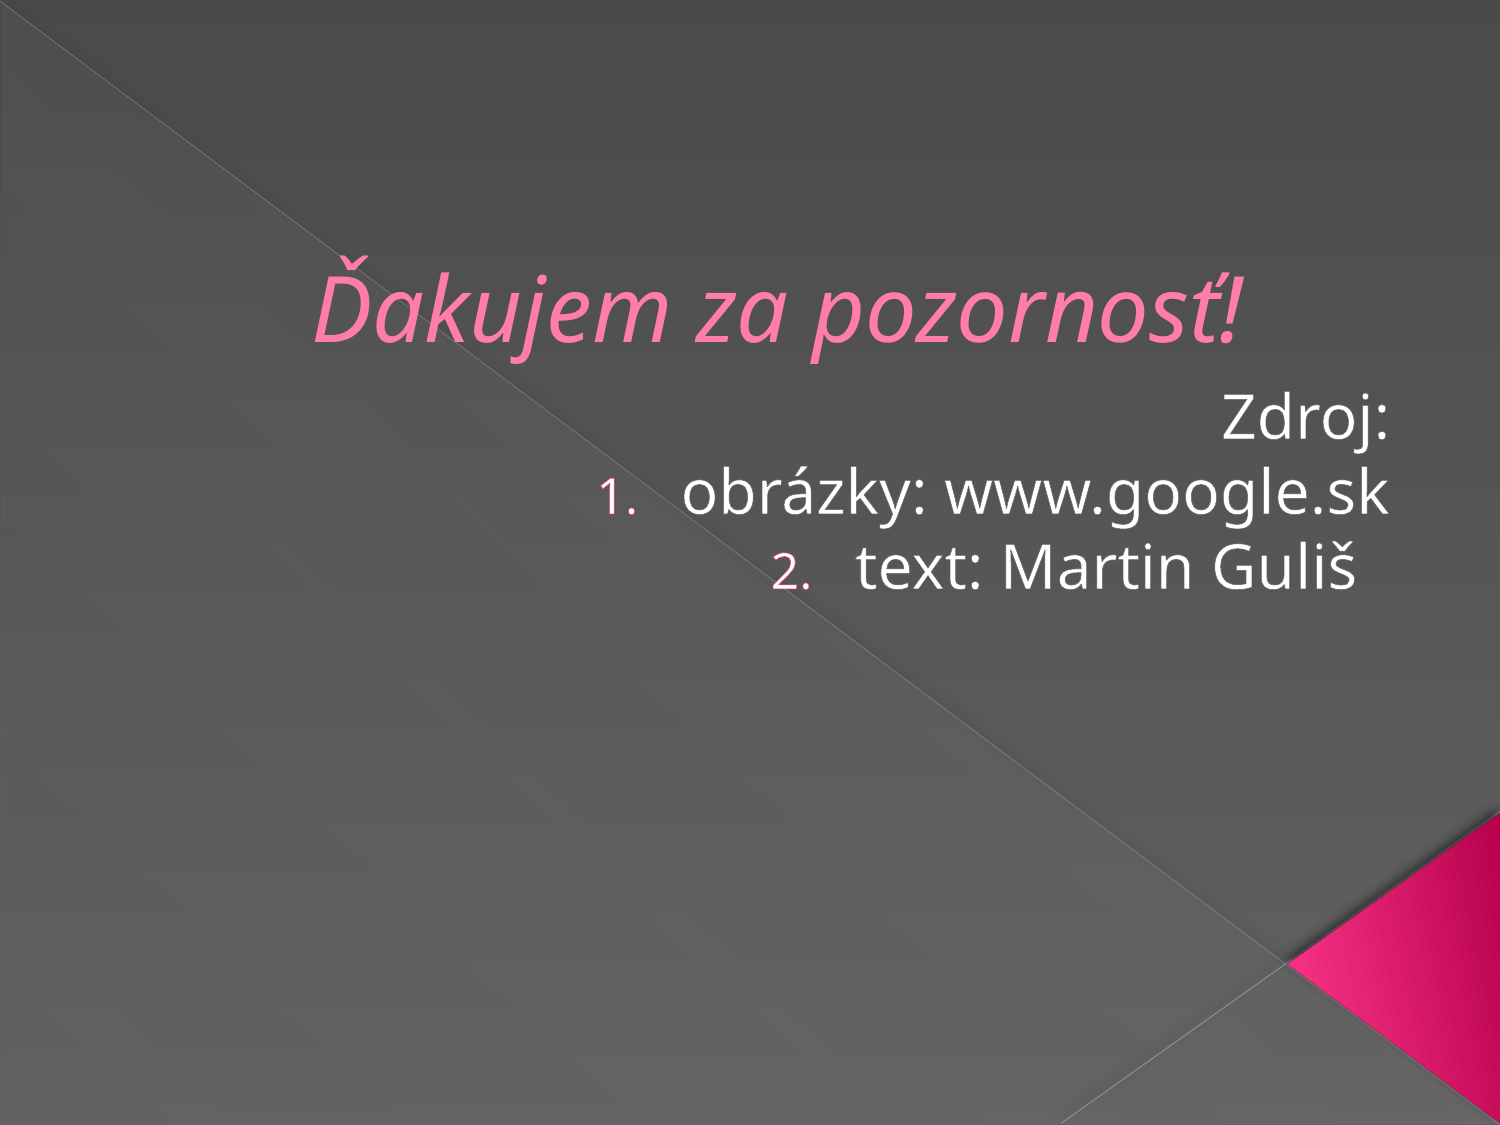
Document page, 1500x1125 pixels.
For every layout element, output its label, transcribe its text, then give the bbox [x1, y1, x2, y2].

subtitle Zdroj: obrázky: www.google.sk text: Martin Guliš [88, 369, 1412, 657]
title Ďakujem za pozornosť! [88, 127, 1412, 369]
